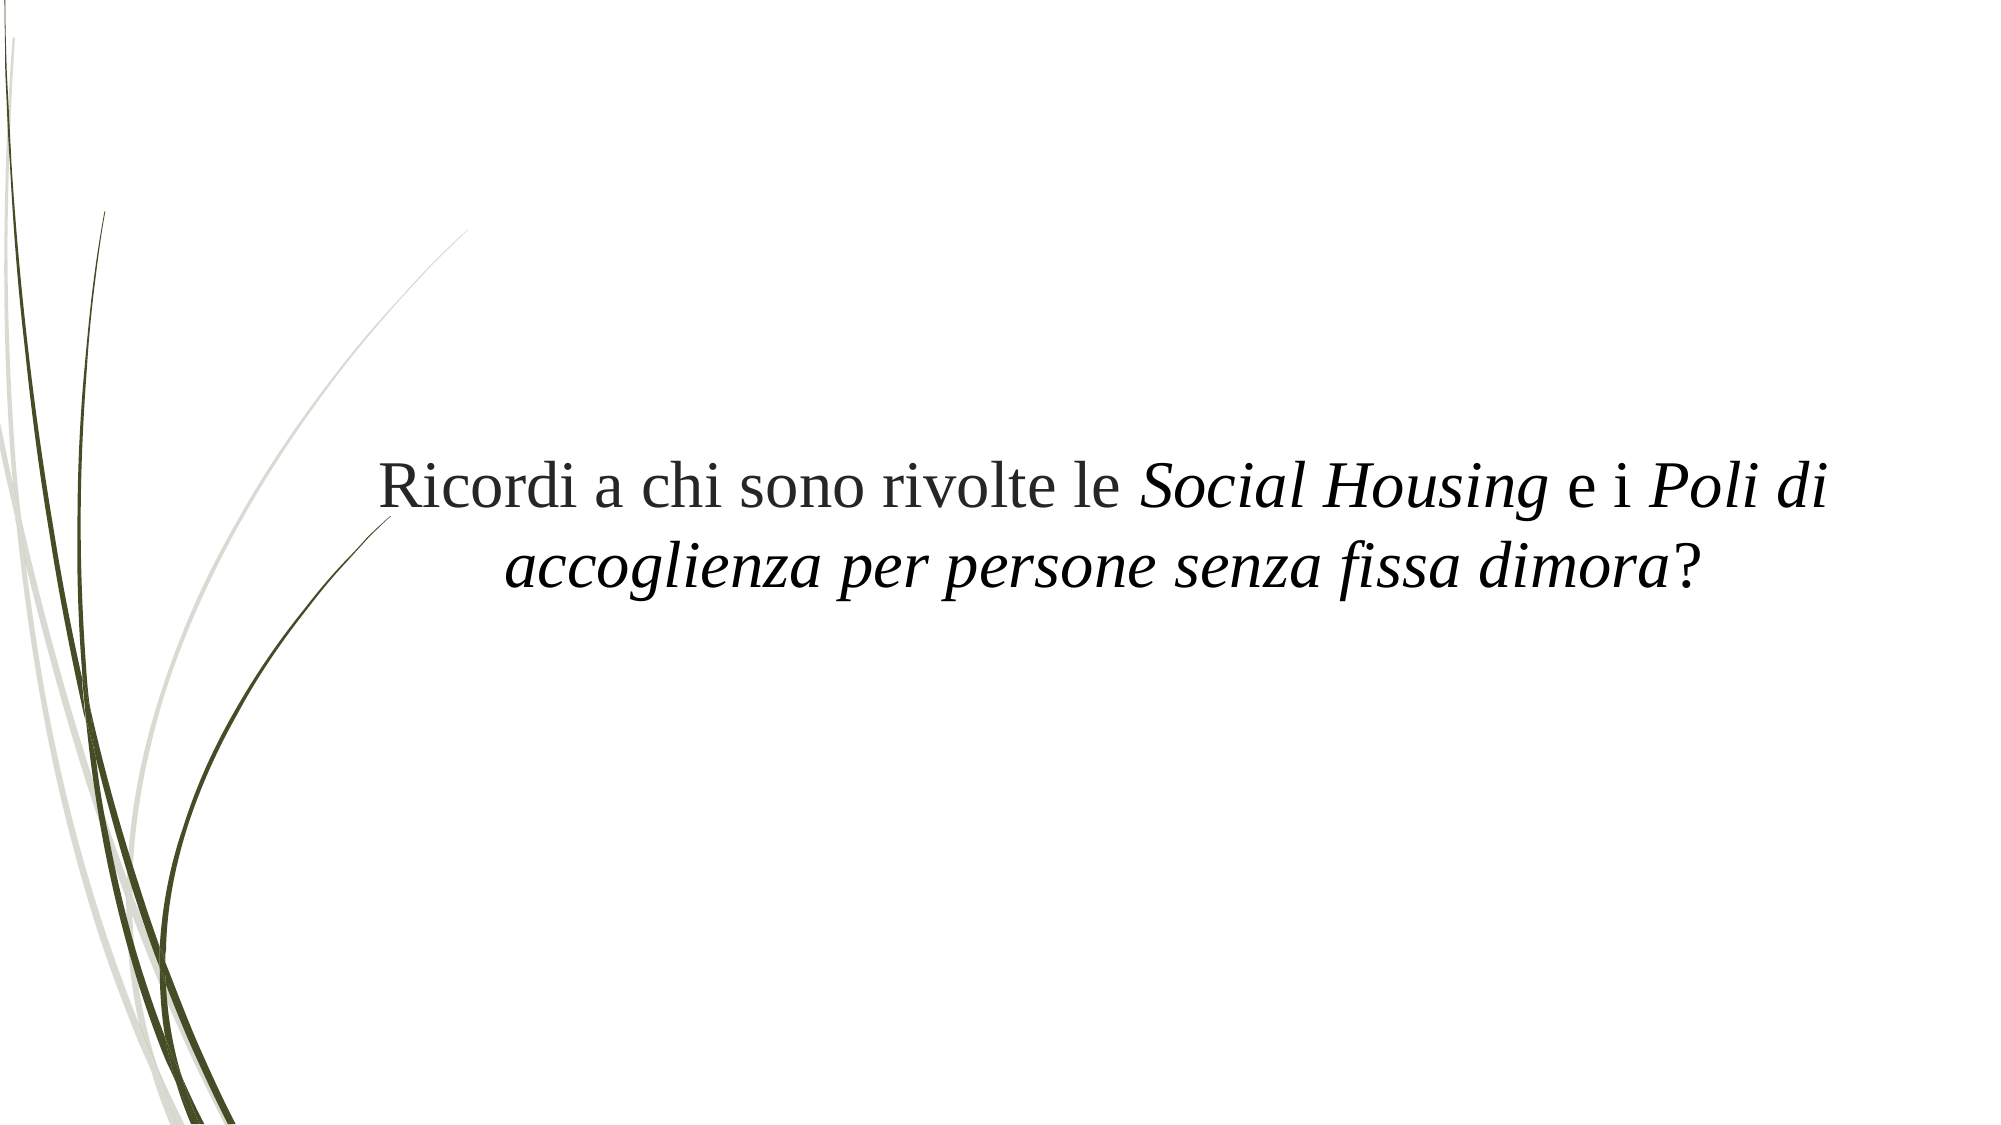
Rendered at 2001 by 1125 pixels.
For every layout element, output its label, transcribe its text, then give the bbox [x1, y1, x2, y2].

title Ricordi a chi sono rivolte le Social Housing e i Poli di accoglienza per persone senza fissa dimora? [316, 318, 1891, 804]
